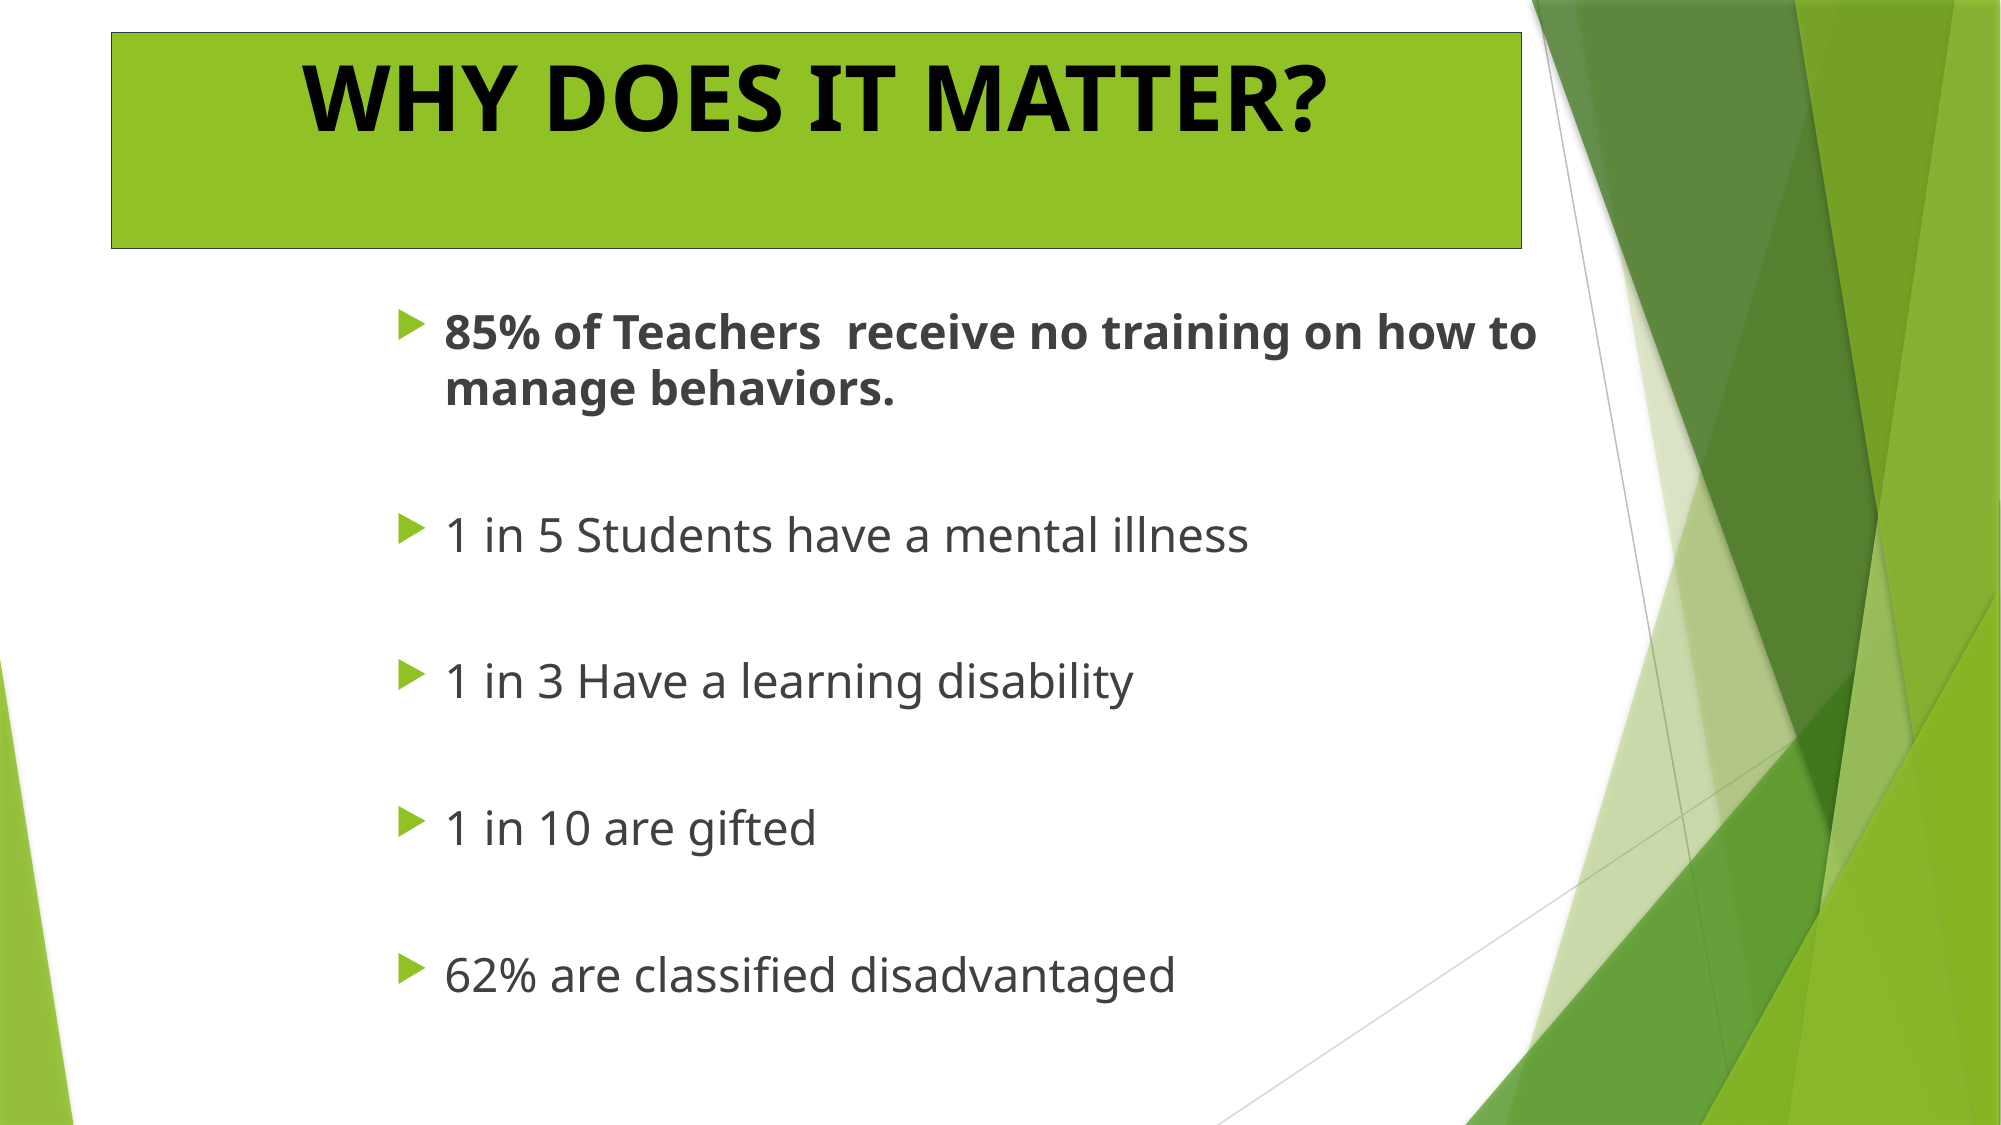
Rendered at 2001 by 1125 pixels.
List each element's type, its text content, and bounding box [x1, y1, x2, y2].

list 85% of Teachers receive no training on how to manage behaviors. 1 in 5 Students have a mental illness 1 in 3 Have a learning disability 1 in 10 are gifted 62% are classified disadvantaged [380, 294, 1709, 1090]
title WHY DOES IT MATTER? [111, 32, 1522, 249]
